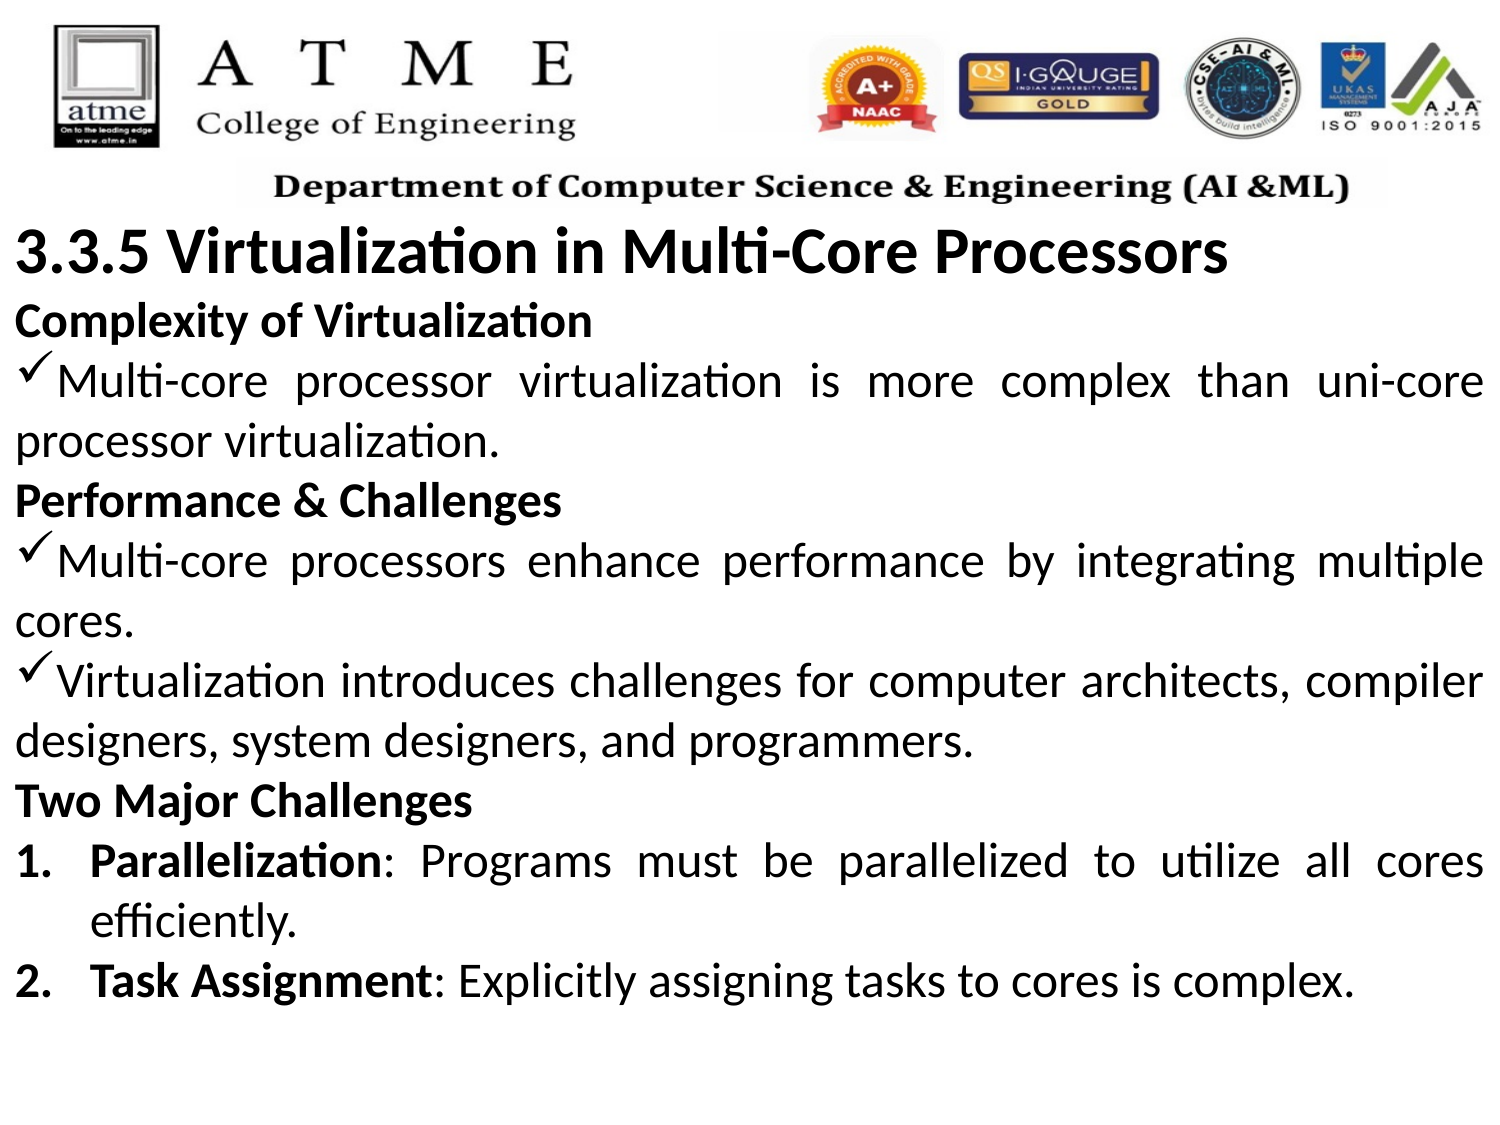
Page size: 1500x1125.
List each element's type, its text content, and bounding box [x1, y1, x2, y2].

text_box 3.3.5 Virtualization in Multi-Core Processors Complexity of Virtualization Multi-core processor virtualization is more complex than uni-core processor virtualization. Performance & Challenges Multi-core processors enhance performance by integrating multiple cores. Virtualization introduces challenges for computer architects, compiler designers, system designers, and programmers. Two Major Challenges Parallelization: Programs must be parallelized to utilize all cores efficiently. Task Assignment: Explicitly assigning tasks to cores is complex. [0, 199, 1500, 1125]
picture [24, 0, 1500, 226]
